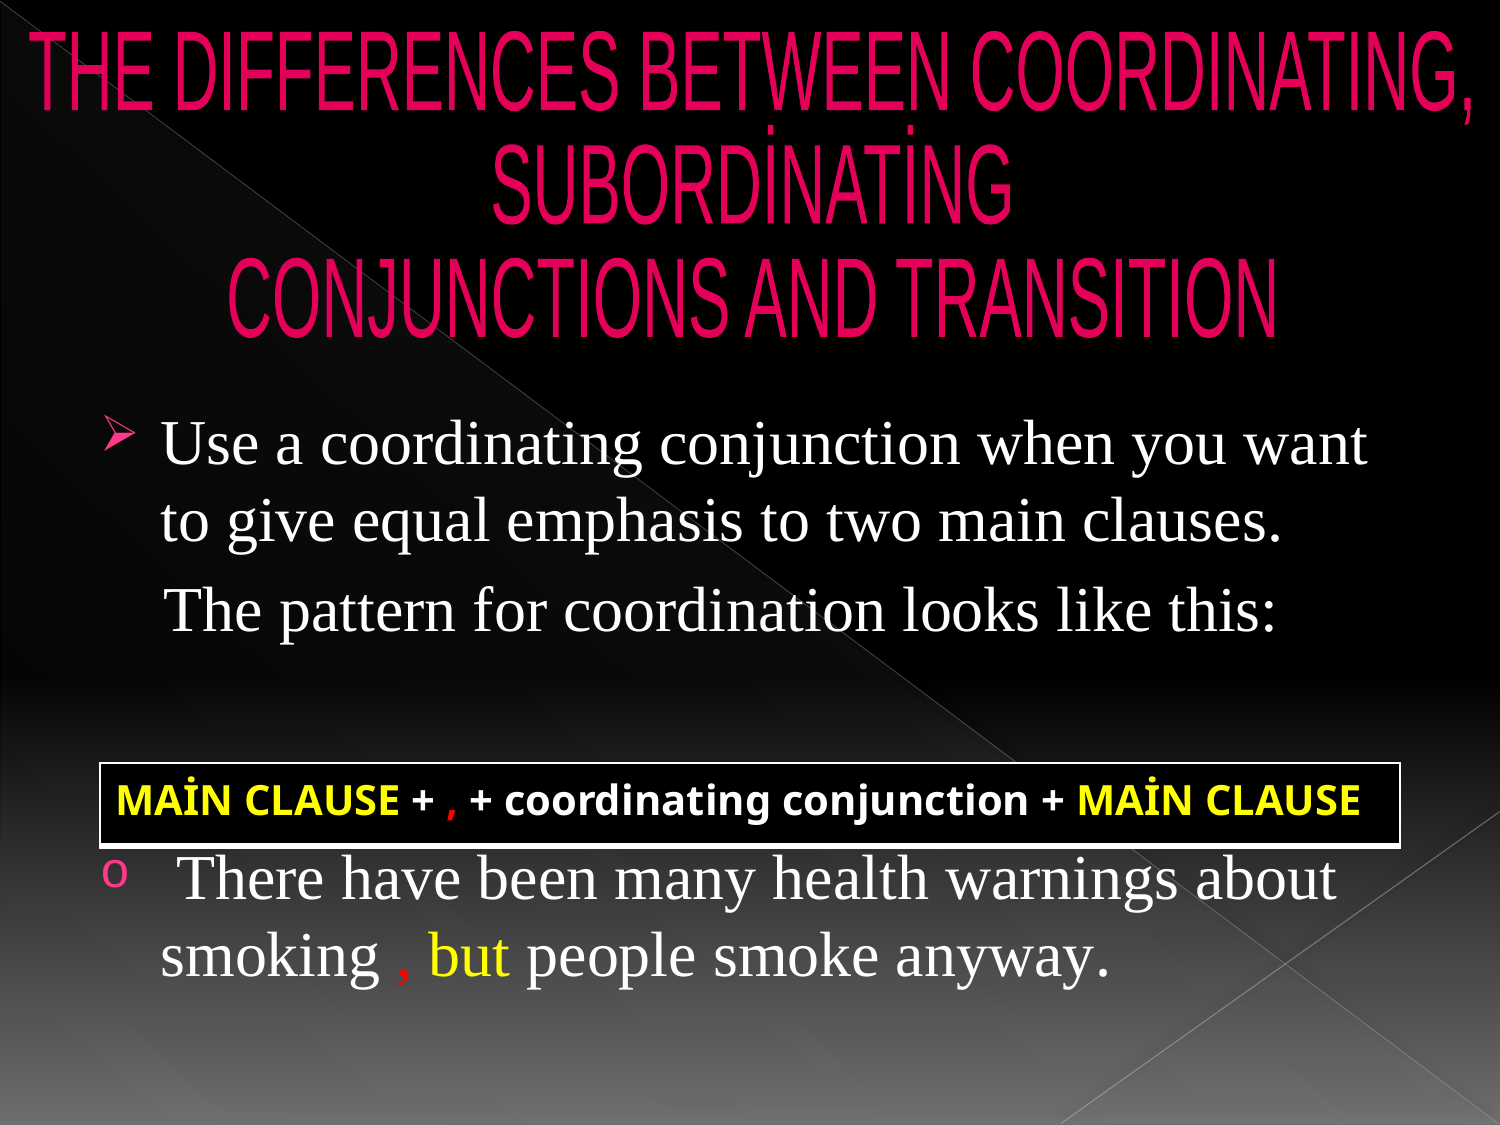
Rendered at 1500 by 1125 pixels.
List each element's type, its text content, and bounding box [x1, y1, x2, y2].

table_header MAİN CLAUSE + , + coordinating conjunction + MAİN CLAUSE [101, 764, 1399, 843]
list Use a coordinating conjunction when you want to give equal emphasis to two main clauses. The pattern for coordination looks like this: There have been many health warnings about smoking , but people smoke anyway. [75, 308, 1425, 1059]
